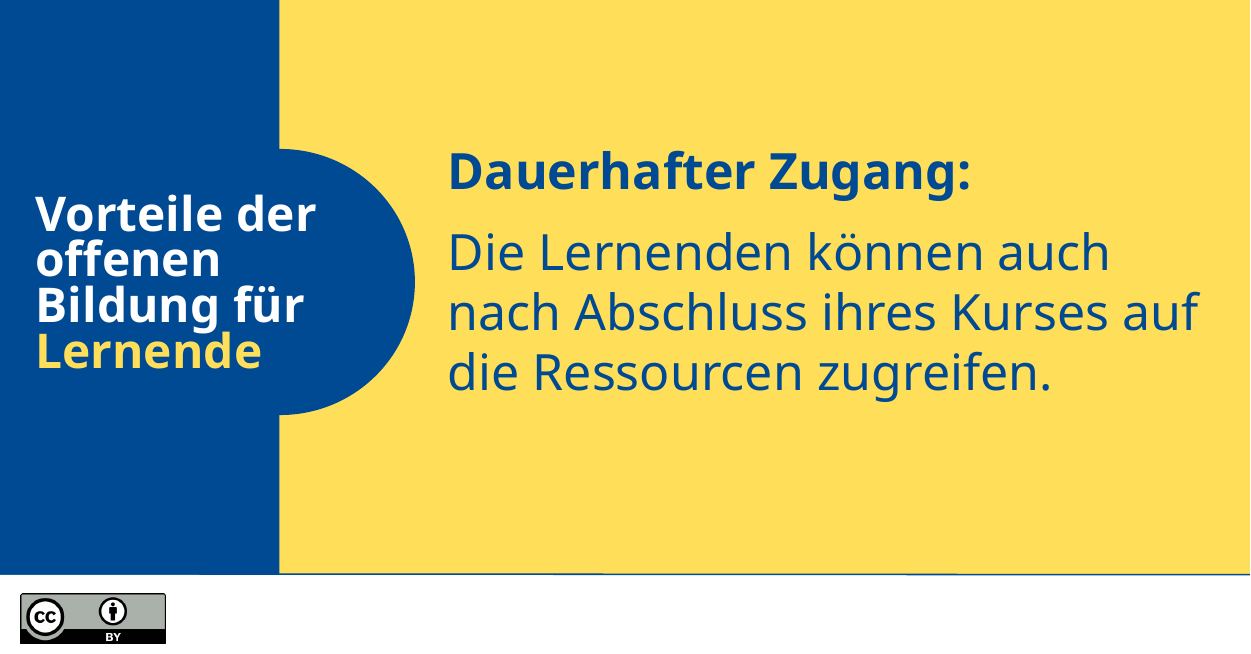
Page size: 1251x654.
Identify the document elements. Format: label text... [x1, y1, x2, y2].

text_box Vorteile der offenen Bildung für Lernende [20, 179, 361, 393]
text_box [0, 0, 280, 573]
text_box [195, 148, 415, 389]
text_box Dauerhafter Zugang: Die Lernenden können auch nach Abschluss ihres Kurses auf die Ressourcen zugreifen. [432, 124, 1235, 416]
picture [20, 592, 166, 645]
text_box [206, 393, 355, 416]
text_box [0, 582, 1250, 654]
